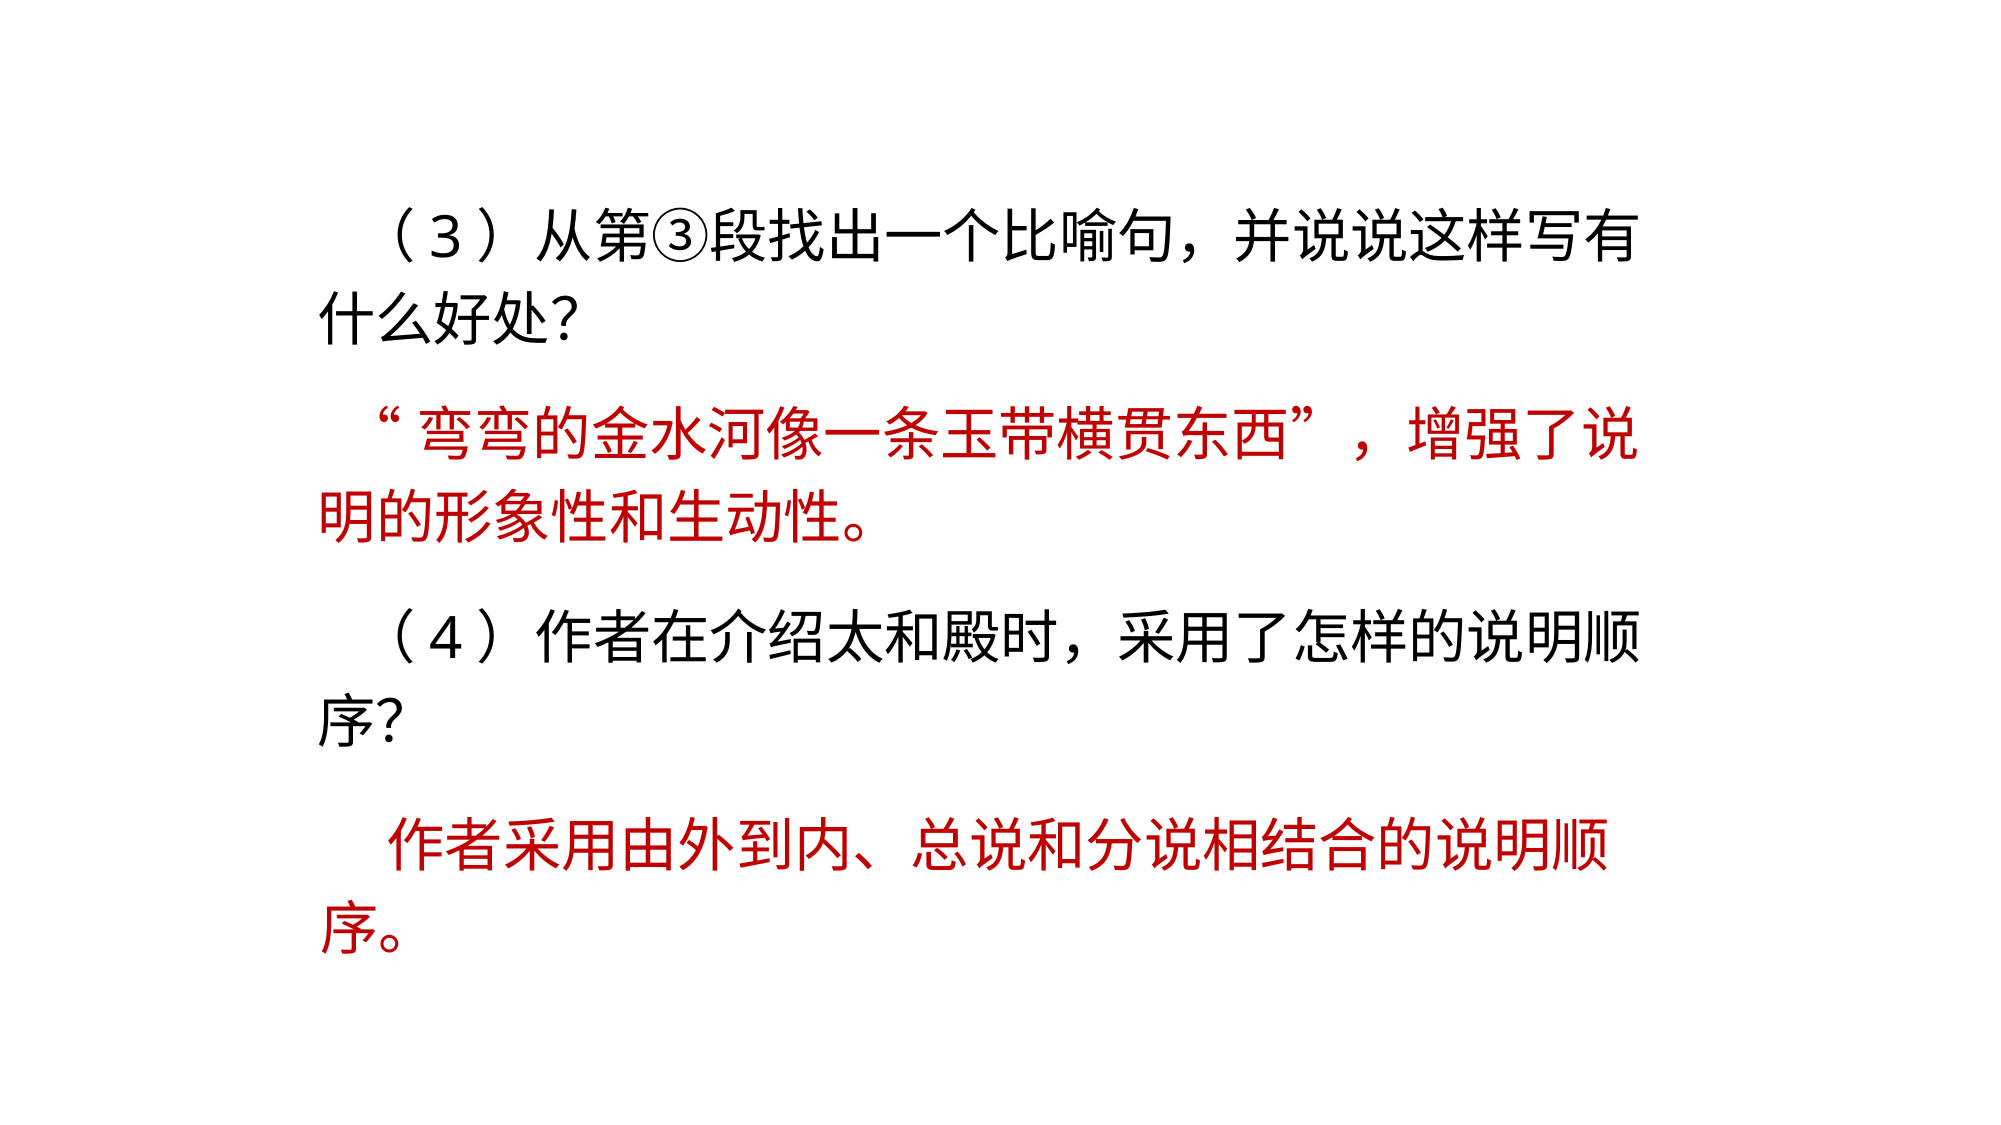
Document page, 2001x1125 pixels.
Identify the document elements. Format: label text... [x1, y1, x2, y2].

text_box 作者采用由外到内、总说和分说相结合的说明顺序。 [305, 787, 1704, 969]
list （3）从第③段找出一个比喻句，并说说这样写有什么好处？ [305, 179, 1704, 355]
text_box （4）作者在介绍太和殿时，采用了怎样的说明顺序？ [305, 581, 1682, 757]
text_box “弯弯的金水河像一条玉带横贯东西”，增强了说明的形象性和生动性。 [303, 376, 1685, 558]
